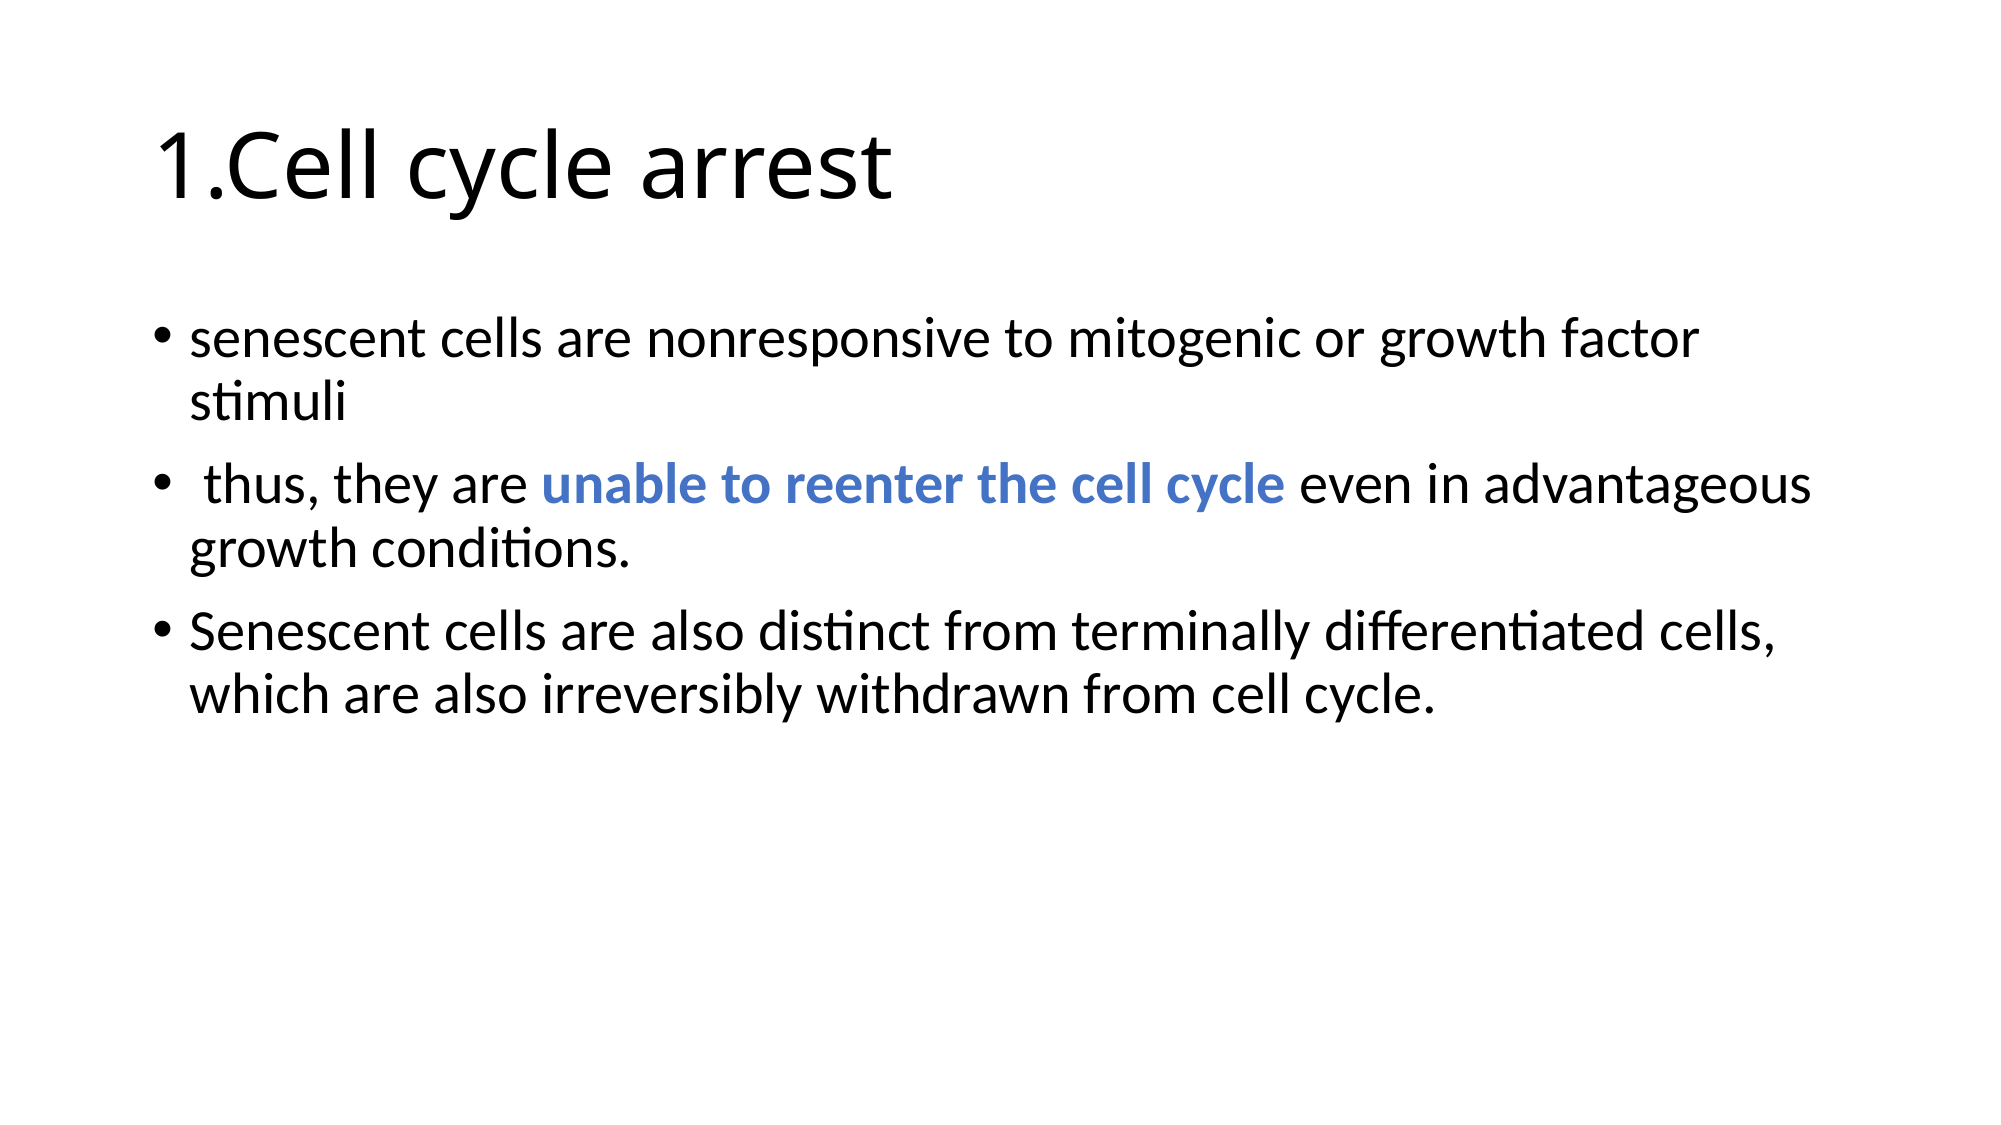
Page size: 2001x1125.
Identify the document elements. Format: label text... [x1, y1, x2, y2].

list senescent cells are nonresponsive to mitogenic or growth factor stimuli thus, they are unable to reenter the cell cycle even in advantageous growth conditions. Senescent cells are also distinct from terminally differentiated cells, which are also irreversibly withdrawn from cell cycle. [137, 299, 1863, 1014]
title 1.Cell cycle arrest [137, 59, 1863, 278]
